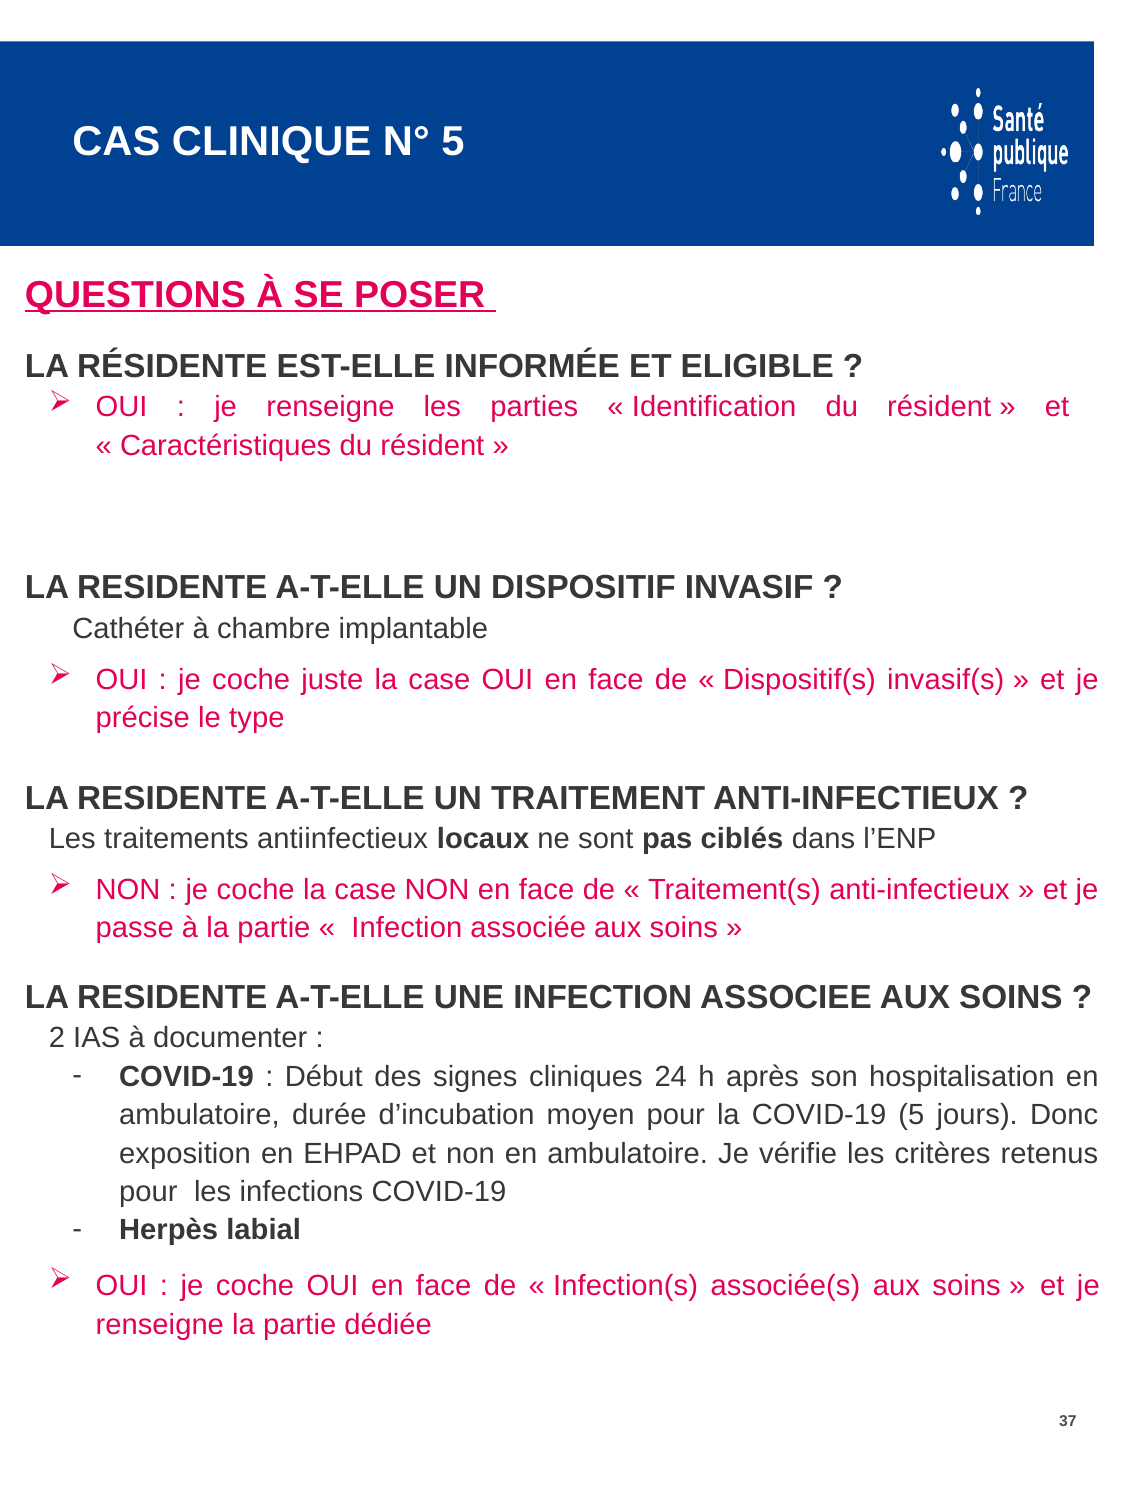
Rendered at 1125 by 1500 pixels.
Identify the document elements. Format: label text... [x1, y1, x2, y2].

picture [941, 88, 1068, 215]
list Questions à se poser LA RésidentE EST-ELLE informéE et eligible ? OUI : je renseigne les parties « Identification du résident » et « Caractéristiques du résident » LA RESIDENTE A-T-ELLE un Dispositif invasif ? Cathéter à chambre implantable OUI : je coche juste la case OUI en face de « Dispositif(s) invasif(s) » et je précise le type LA RESIDENTE A-T-ELLE UN TRAITEMENT ANTI-INFECTIEUX ? Les traitements antiinfectieux locaux ne sont pas ciblés dans l’ENP NON : je coche la case NON en face de « Traitement(s) anti-infectieux » et je passe à la partie « Infection associée aux soins » LA RESIDENTE A-T-ELLE UNE INFECTION ASSOCIEE aux soins ? 2 IAS à documenter : COVID-19 : Début des signes cliniques 24 h après son hospitalisation en ambulatoire, durée d’incubation moyen pour la COVID-19 (5 jours). Donc exposition en EHPAD et non en ambulatoire. Je vérifie les critères retenus pour les infections COVID-19 Herpès labial OUI : je coche OUI en face de « Infection(s) associée(s) aux soins » et je renseigne la partie dédiée [19, 265, 1106, 1459]
title Cas clinique n° 5 [66, 41, 908, 246]
